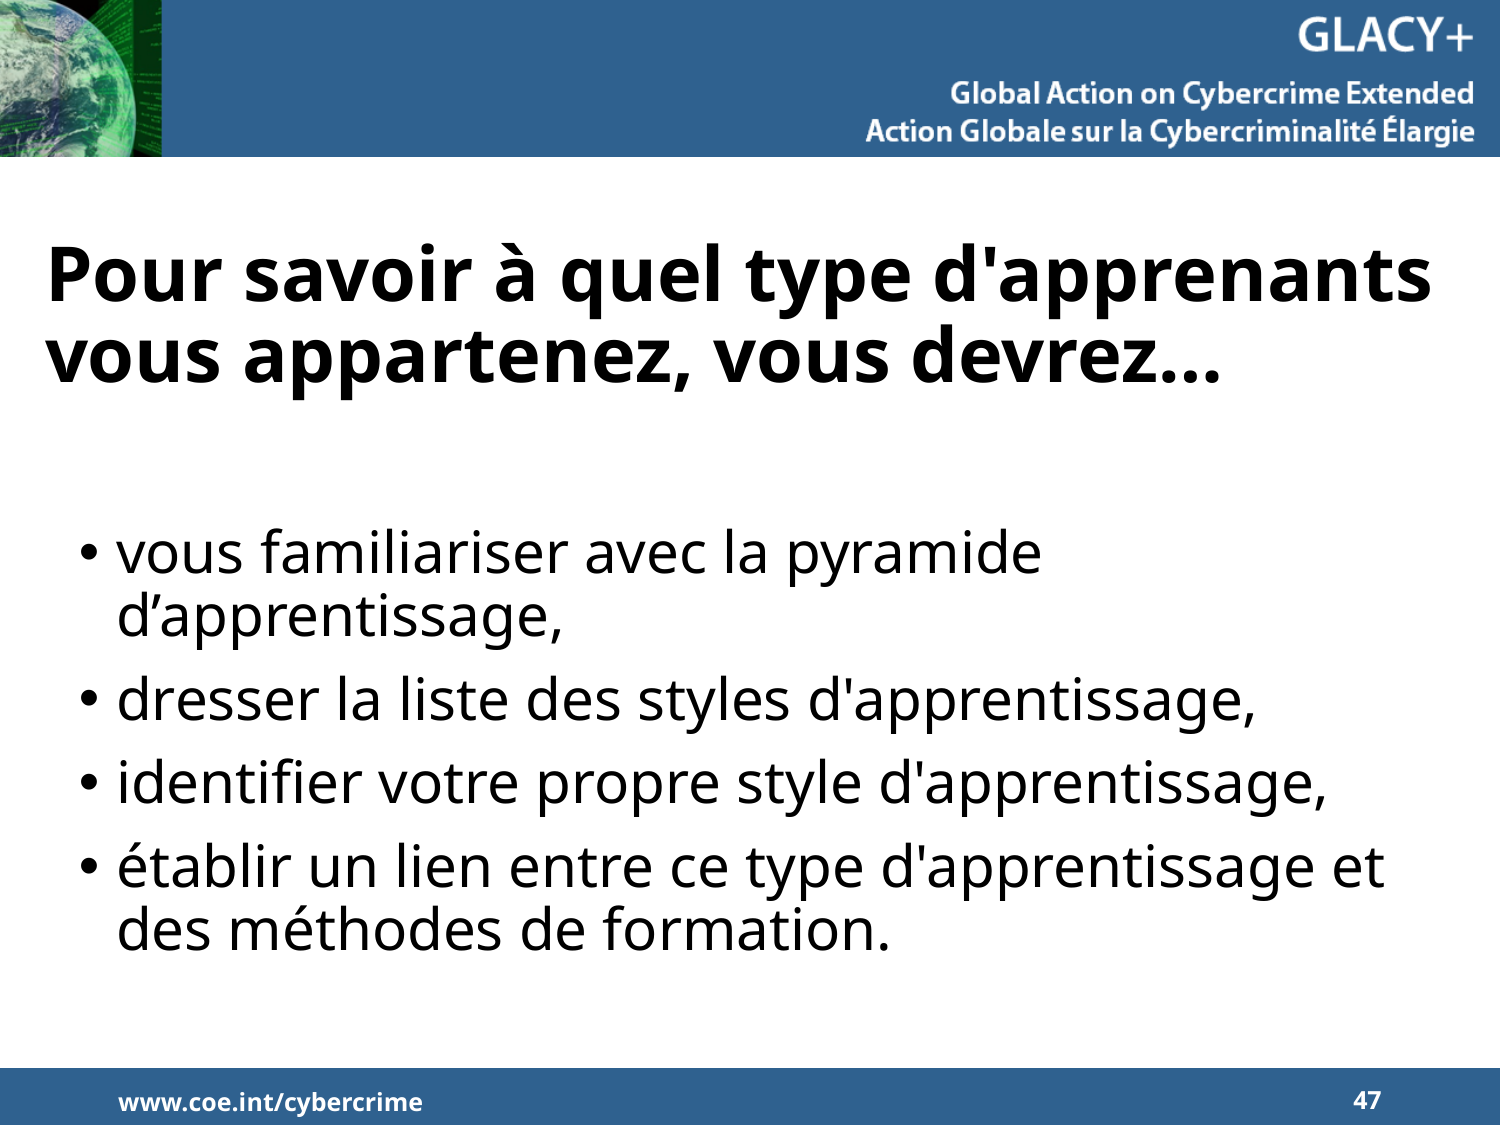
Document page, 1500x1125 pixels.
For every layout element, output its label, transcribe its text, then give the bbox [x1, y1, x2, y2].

list vous familiariser avec la pyramide d’apprentissage, dresser la liste des styles d'apprentissage, identifier votre propre style d'apprentissage, établir un lien entre ce type d'apprentissage et des méthodes de formation. [63, 515, 1461, 1125]
picture [0, 0, 1500, 157]
slide_number 47 [1059, 1071, 1397, 1125]
slide_number www.coe.int/cybercrime [103, 1071, 491, 1125]
title Pour savoir à quel type d'apprenants vous appartenez, vous devrez… [30, 222, 1461, 413]
